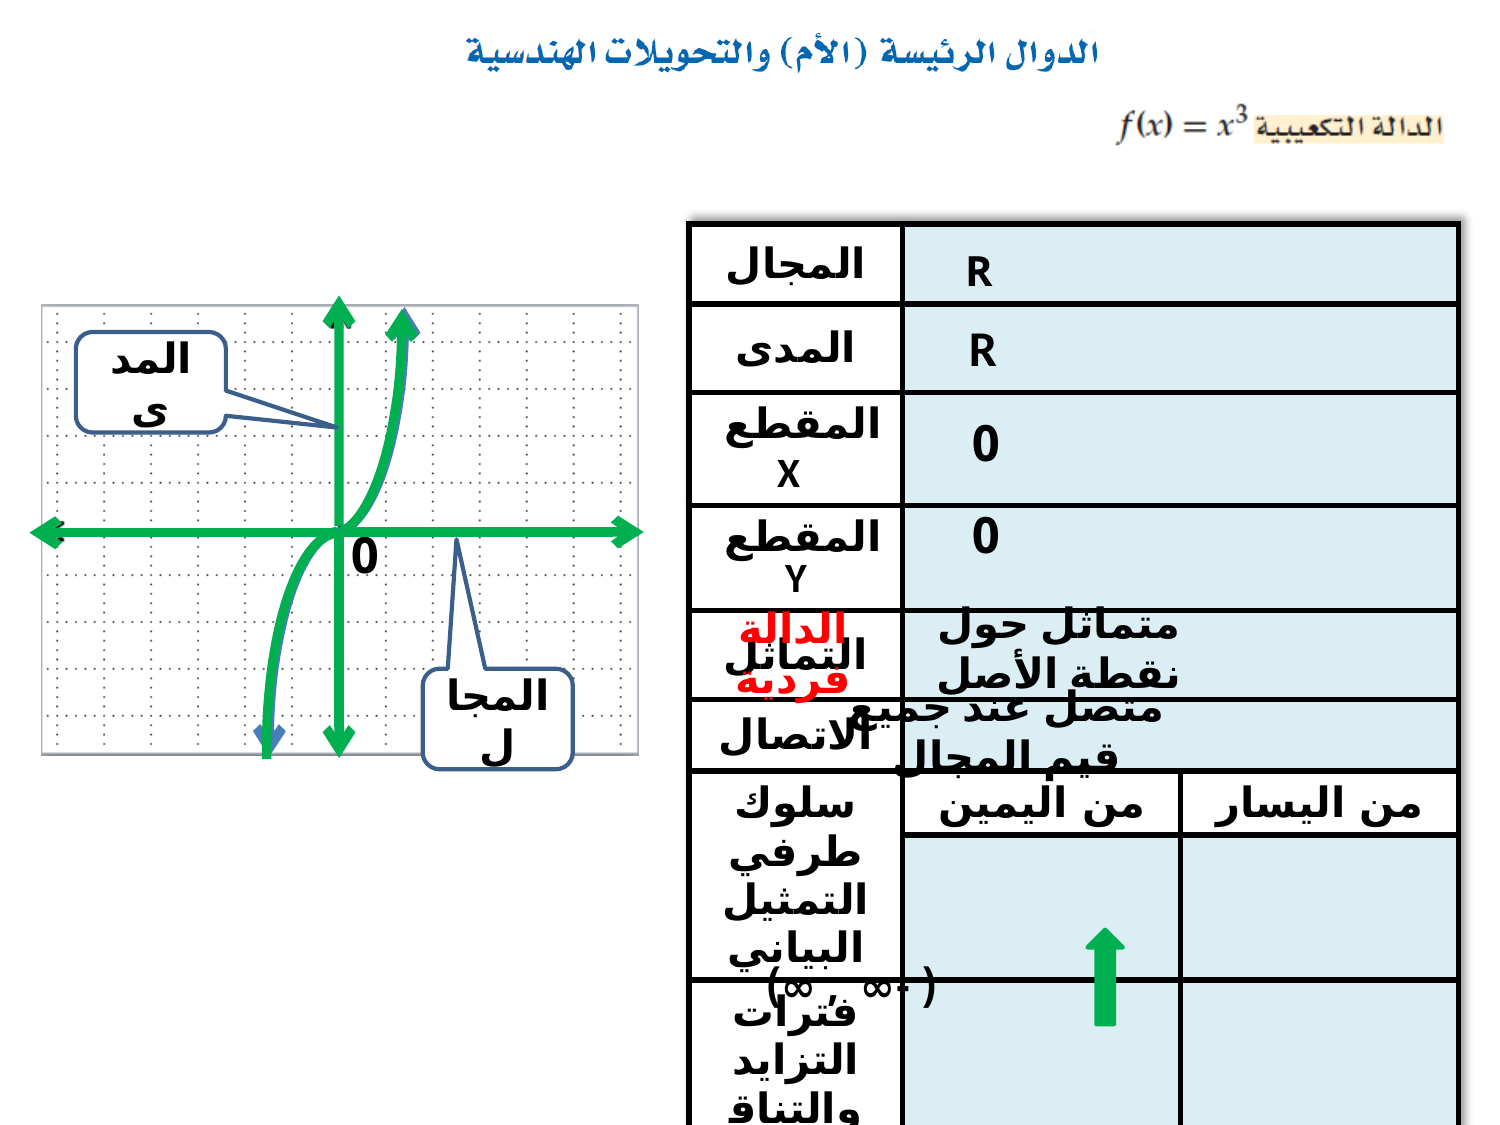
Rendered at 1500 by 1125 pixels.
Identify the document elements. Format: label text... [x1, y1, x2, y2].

picture [1113, 101, 1447, 148]
table_cell [905, 307, 1456, 390]
text_box R [907, 309, 1059, 385]
table_cell [1216, 702, 1456, 768]
text_box 0 [943, 496, 1029, 571]
table_cell [1183, 838, 1456, 977]
text_box 0 [932, 404, 1040, 479]
table_cell [1238, 613, 1456, 697]
table_cell [905, 838, 1178, 977]
table_cell المقطع X [692, 395, 900, 503]
table_cell المقطع Y [692, 508, 900, 594]
table_cell [905, 508, 1456, 608]
text_box [1085, 927, 1125, 1027]
text_box متصل عند جميع قيم المجال [797, 672, 1216, 788]
table_cell [905, 395, 1456, 503]
text_box الدالة فردية [679, 594, 908, 710]
table_cell من اليمين [905, 788, 1178, 832]
table_cell فترات التزايد والتناقص [692, 983, 900, 1125]
table_cell [905, 983, 1178, 1125]
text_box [417, 540, 639, 965]
table_header المجال [692, 227, 900, 301]
text_box متماثل حول نقطة الأصل [879, 589, 1238, 705]
table_cell سلوك طرفي التمثيل البياني [692, 774, 900, 977]
text_box R [927, 236, 1041, 302]
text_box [29, 99, 639, 532]
table_cell [1183, 983, 1456, 1125]
table_cell الاتصال [692, 710, 797, 768]
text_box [29, 539, 251, 965]
picture [466, 30, 1099, 73]
text_box ( -∞ , ∞) [714, 952, 953, 1018]
table_cell من اليسار [1183, 774, 1456, 832]
table_cell المدى [692, 307, 900, 390]
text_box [256, 101, 413, 967]
table_header [905, 227, 1456, 301]
